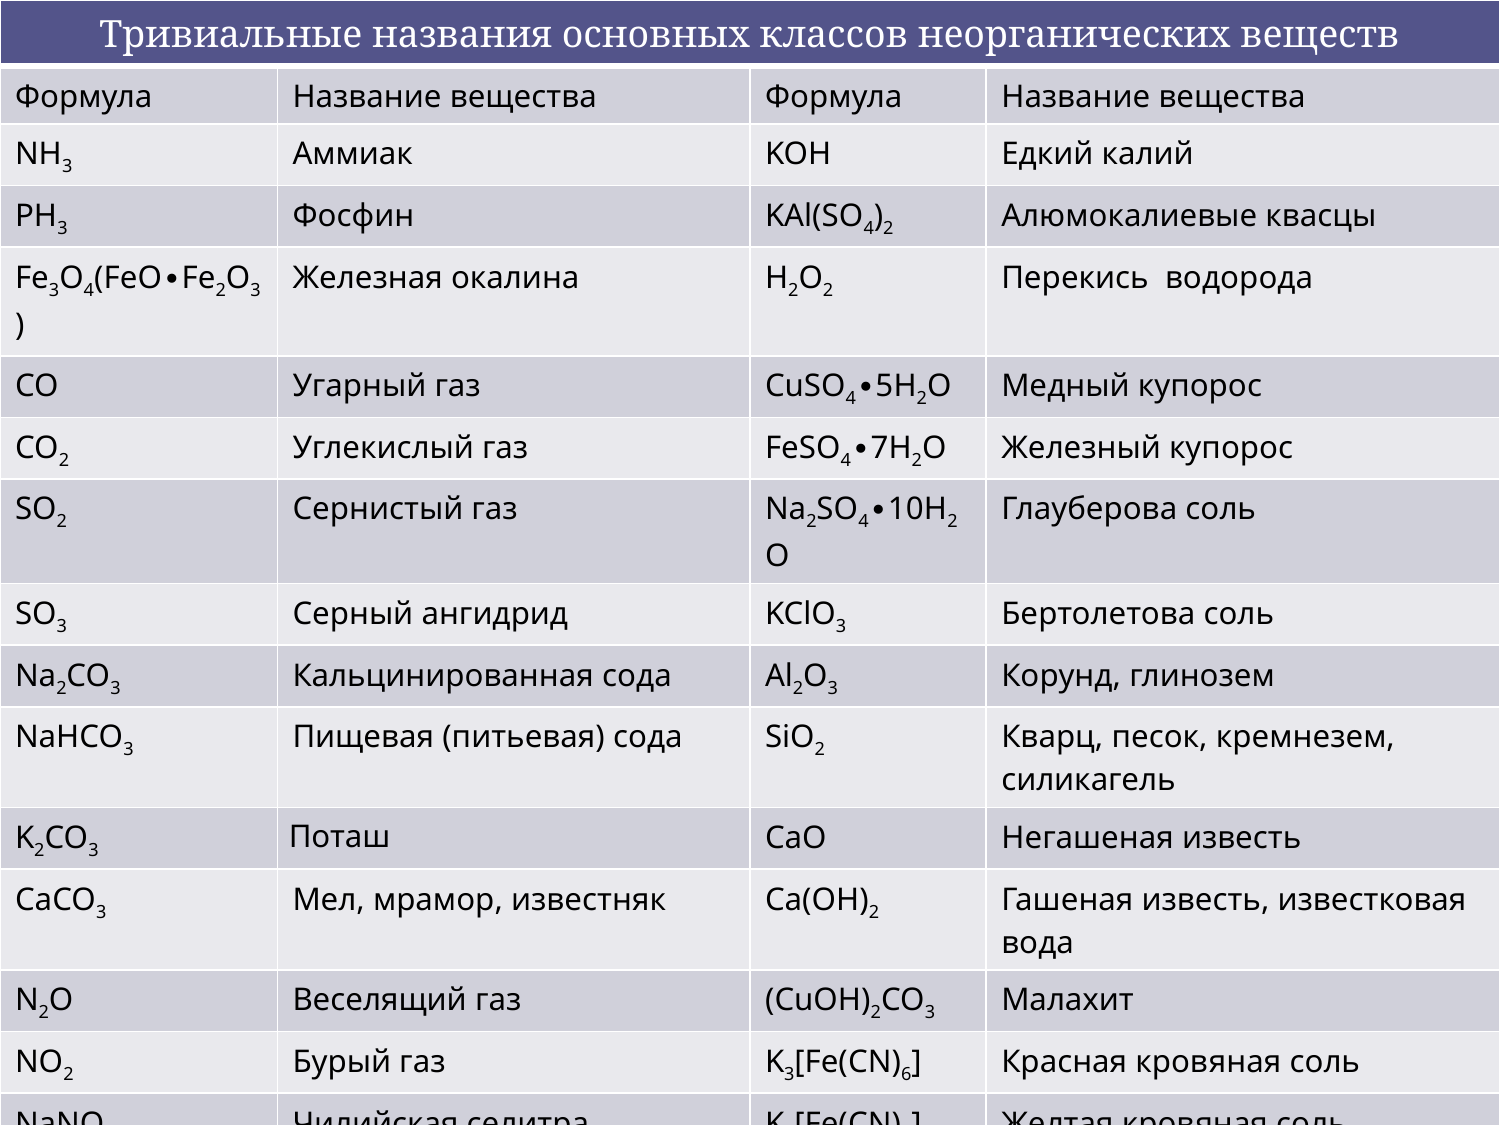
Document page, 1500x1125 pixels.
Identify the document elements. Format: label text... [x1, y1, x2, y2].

table_cell CaCO3 [1, 870, 277, 969]
table_cell Кальцинированная сода [278, 646, 749, 706]
table_cell K4[Fe(CN)6] [751, 1094, 985, 1125]
table_cell N2O [1, 971, 277, 1031]
table_cell Негашеная известь [987, 808, 1499, 868]
table_cell NH3 [1, 125, 277, 185]
table_cell NaNO3 [1, 1094, 277, 1125]
table_cell PH3 [1, 186, 277, 246]
table_cell CO [1, 357, 277, 417]
table_cell Бурый газ [278, 1032, 749, 1092]
table_cell K2CO3 [1, 808, 277, 868]
table_cell KOH [751, 125, 985, 185]
table_cell Веселящий газ [278, 971, 749, 1031]
table_cell Желтая кровяная соль [987, 1094, 1499, 1125]
table_cell Гашеная известь, известковая вода [987, 870, 1499, 969]
table_cell Пищевая (питьевая) сода [278, 708, 749, 807]
table_cell Название вещества [987, 69, 1499, 123]
table_cell Серный ангидрид [278, 584, 749, 644]
table_cell SO2 [1, 480, 277, 583]
table_cell Na2CO3 [1, 646, 277, 706]
table_cell Железная окалина [278, 248, 749, 355]
table_cell KAl(SO4)2 [751, 186, 985, 246]
table_cell Угарный газ [278, 357, 749, 417]
table_cell K3[Fe(CN)6] [751, 1032, 985, 1092]
table_cell (CuOH)2CO3 [751, 971, 985, 1031]
table_cell Формула [1, 69, 277, 123]
table_cell Перекись водорода [987, 248, 1499, 355]
table_cell CaO [751, 808, 985, 868]
table_cell Малахит [987, 971, 1499, 1031]
table_cell Ca(OH)2 [751, 870, 985, 969]
table_cell Сернистый газ [278, 480, 749, 583]
table_cell Красная кровяная соль [987, 1032, 1499, 1092]
table_cell Поташ [278, 808, 749, 868]
table_cell Медный купорос [987, 357, 1499, 417]
table_cell SiO2 [751, 708, 985, 807]
table_cell Углекислый газ [278, 418, 749, 478]
table_cell Na2SO4∙10H2O [751, 480, 985, 583]
table_cell Чилийская селитра [278, 1094, 749, 1125]
table_cell Глауберова соль [987, 480, 1499, 583]
table_cell FeSO4∙7H2O [751, 418, 985, 478]
table_cell Мел, мрамор, известняк [278, 870, 749, 969]
table_cell SO3 [1, 584, 277, 644]
table_cell Едкий калий [987, 125, 1499, 185]
table_cell Корунд, глинозем [987, 646, 1499, 706]
table_cell NO2 [1, 1032, 277, 1092]
table_cell Формула [751, 69, 985, 123]
table_cell CO2 [1, 418, 277, 478]
table_cell Аммиак [278, 125, 749, 185]
table_cell Фосфин [278, 186, 749, 246]
table_cell NaHCO3 [1, 708, 277, 807]
table_cell Бертолетова соль [987, 584, 1499, 644]
table_cell CuSO4∙5H2O [751, 357, 985, 417]
table_cell KClO3 [751, 584, 985, 644]
table_cell Al2O3 [751, 646, 985, 706]
table_header Тривиальные названия основных классов неорганических веществ [1, 1, 1499, 63]
table_cell Железный купорос [987, 418, 1499, 478]
table_cell Алюмокалиевые квасцы [987, 186, 1499, 246]
table_cell Название вещества [278, 69, 749, 123]
table_cell H2O2 [751, 248, 985, 355]
table_cell Fe3O4(FeO∙Fe2O3) [1, 248, 277, 355]
table_cell Кварц, песок, кремнезем, силикагель [987, 708, 1499, 807]
